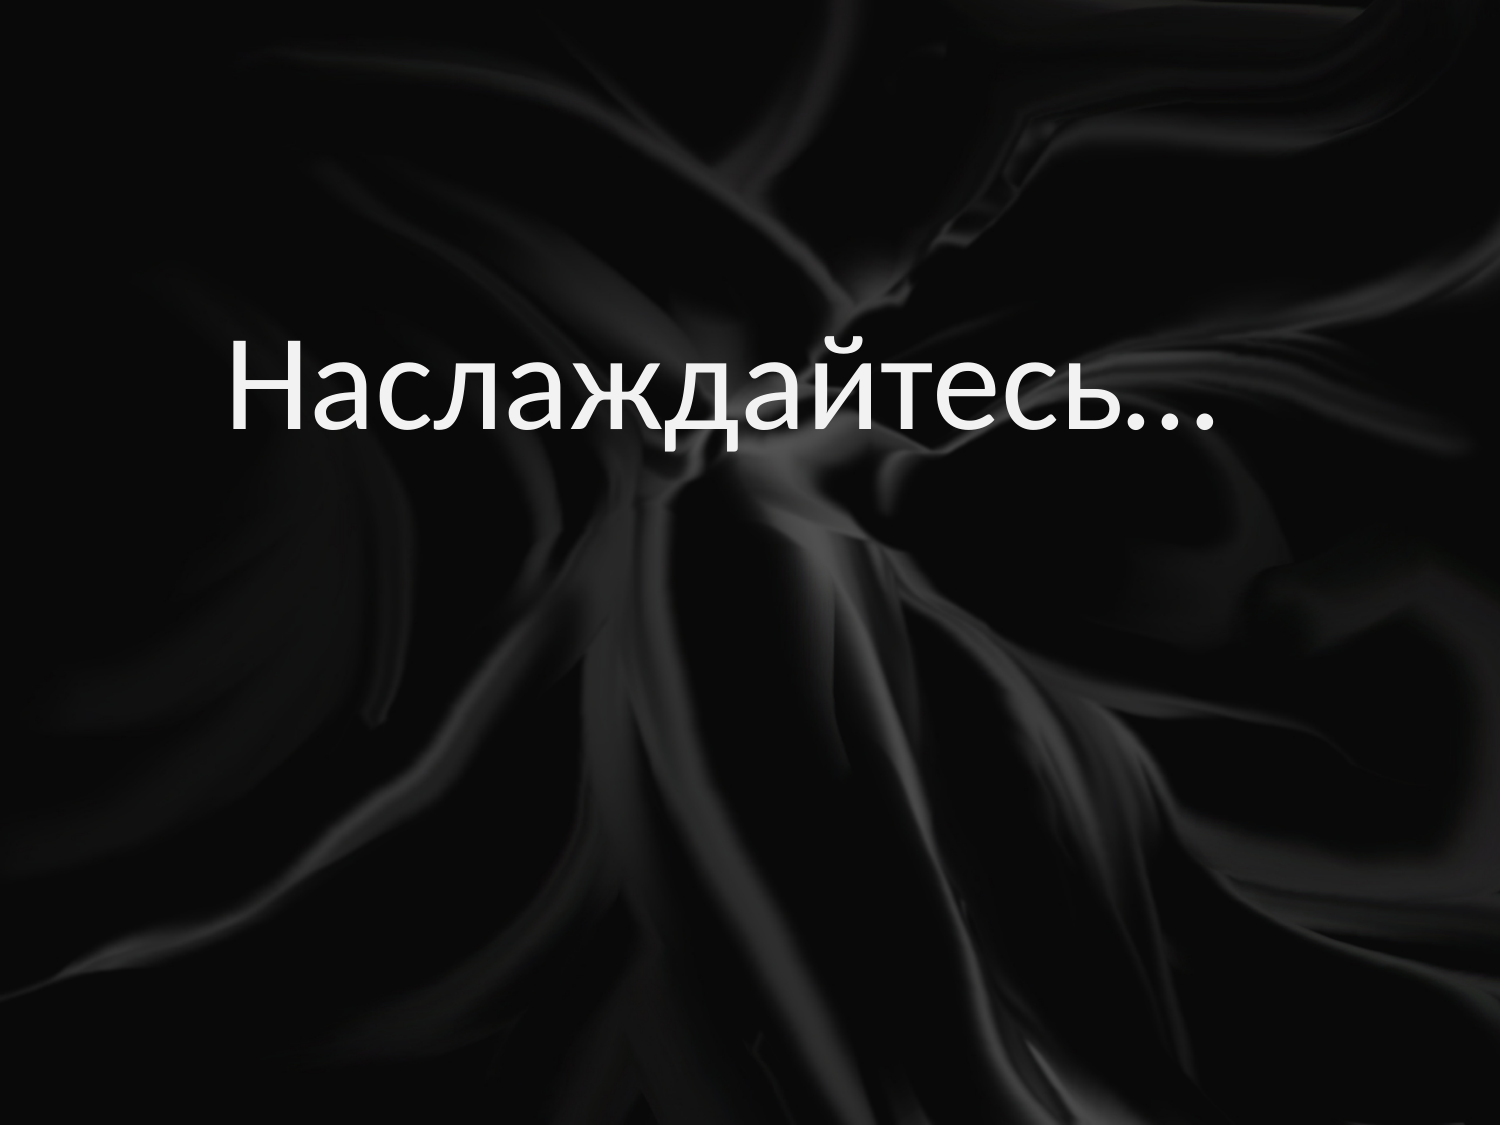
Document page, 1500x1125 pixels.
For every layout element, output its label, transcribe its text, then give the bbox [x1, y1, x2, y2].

picture [0, 0, 1500, 1125]
title Наслаждайтесь… [46, 281, 1397, 469]
